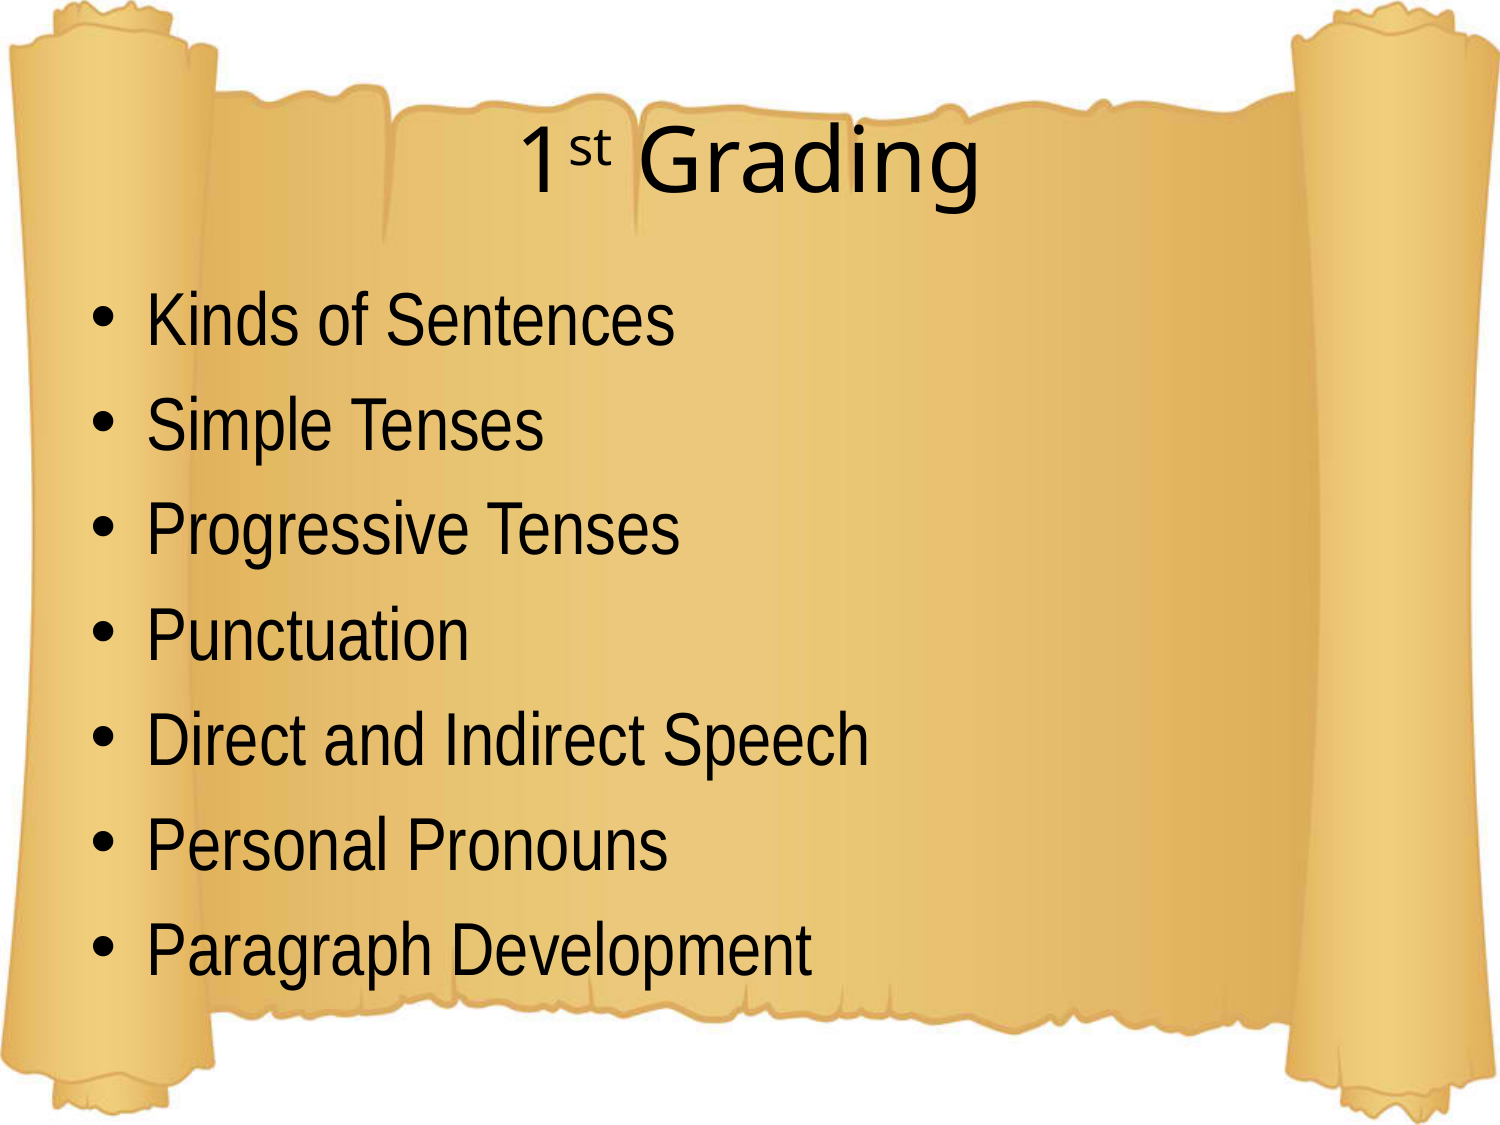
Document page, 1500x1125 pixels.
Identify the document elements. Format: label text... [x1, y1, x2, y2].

title 1st Grading [75, 62, 1425, 250]
list Kinds of Sentences Simple Tenses Progressive Tenses Punctuation Direct and Indirect Speech Personal Pronouns Paragraph Development [75, 262, 1425, 1005]
picture [0, 0, 1500, 1125]
